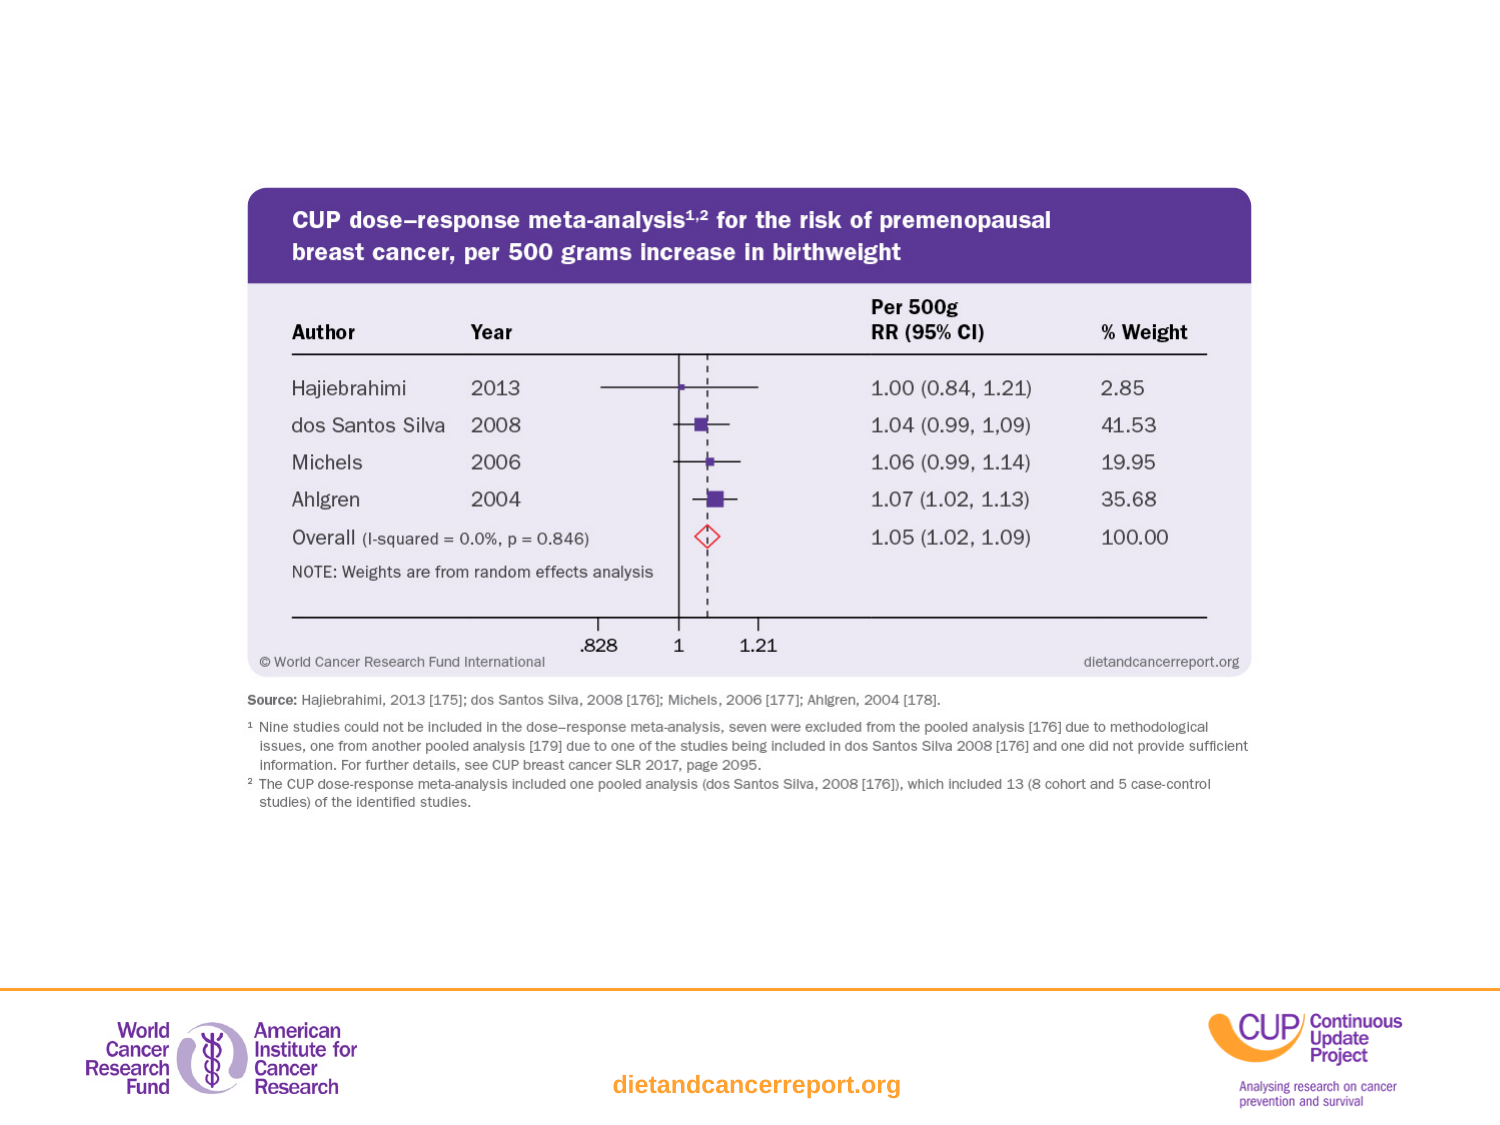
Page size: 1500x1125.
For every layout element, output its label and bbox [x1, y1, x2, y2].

picture [86, 1022, 357, 1094]
picture [1207, 1013, 1403, 1109]
picture [218, 158, 1282, 838]
